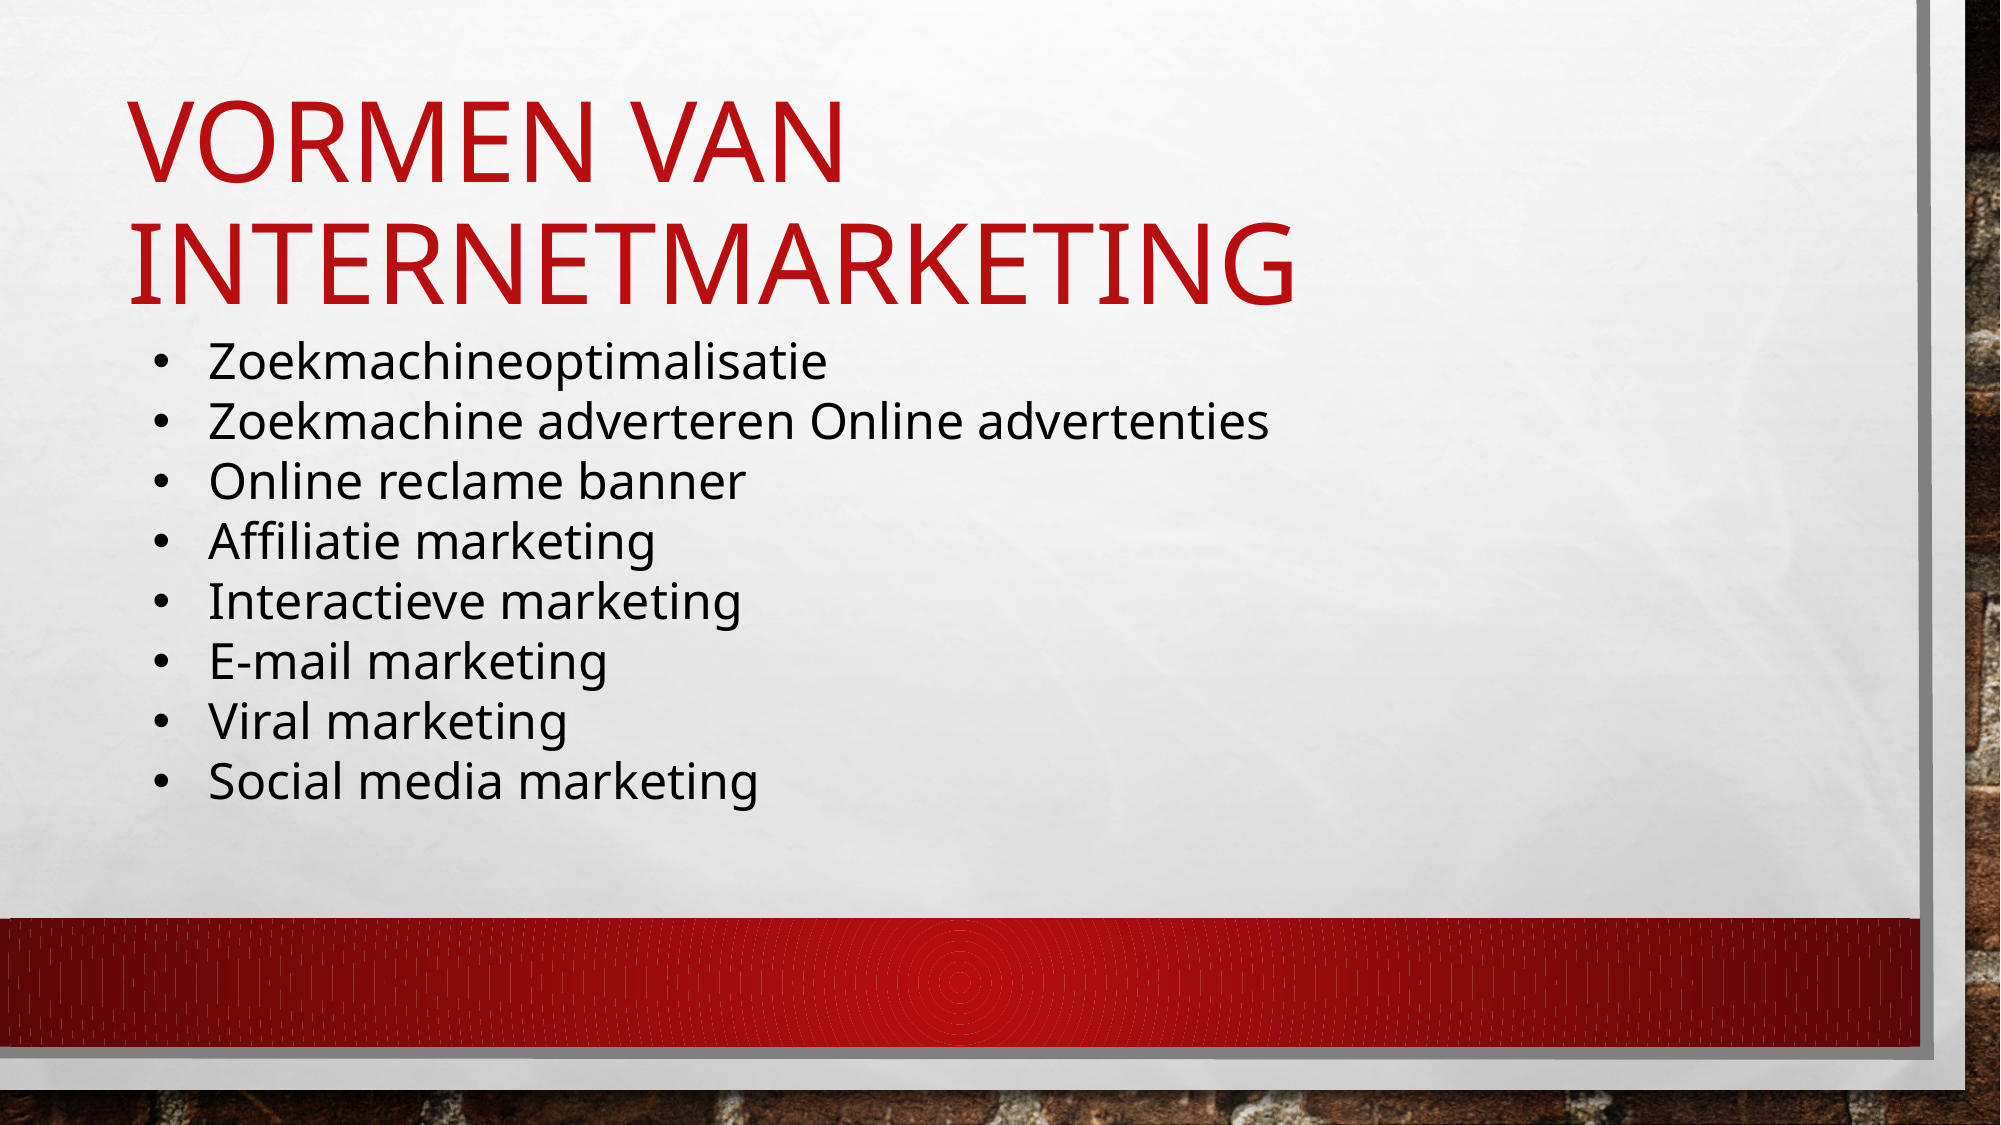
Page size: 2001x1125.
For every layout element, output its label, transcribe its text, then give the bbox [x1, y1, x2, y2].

title Vormen van internetmarketing [112, 112, 1818, 302]
picture [0, 0, 2000, 1125]
text_box Zoekmachineoptimalisatie Zoekmachine adverteren Online advertenties Online reclame banner Affiliatie marketing Interactieve marketing E-mail marketing Viral marketing Social media marketing [138, 322, 1886, 938]
